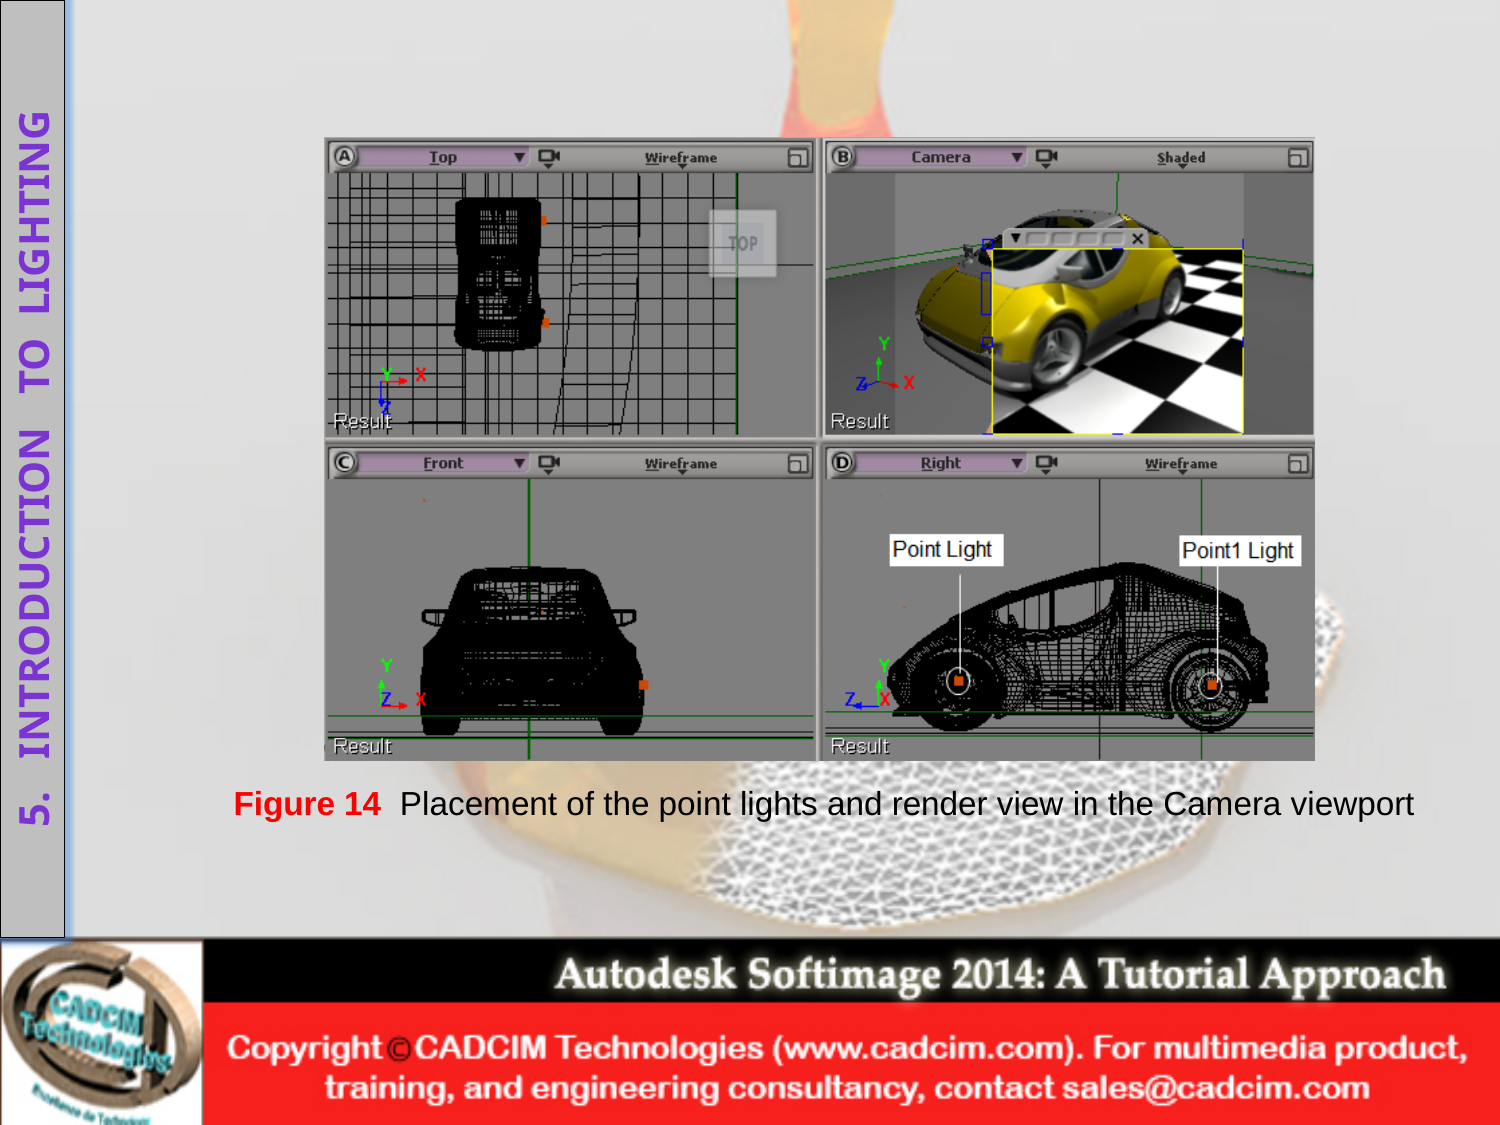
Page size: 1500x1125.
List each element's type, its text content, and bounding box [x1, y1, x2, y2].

picture [0, 0, 1500, 1125]
text_box Figure 14 Placement of the point lights and render view in the Camera viewport [174, 774, 1475, 830]
